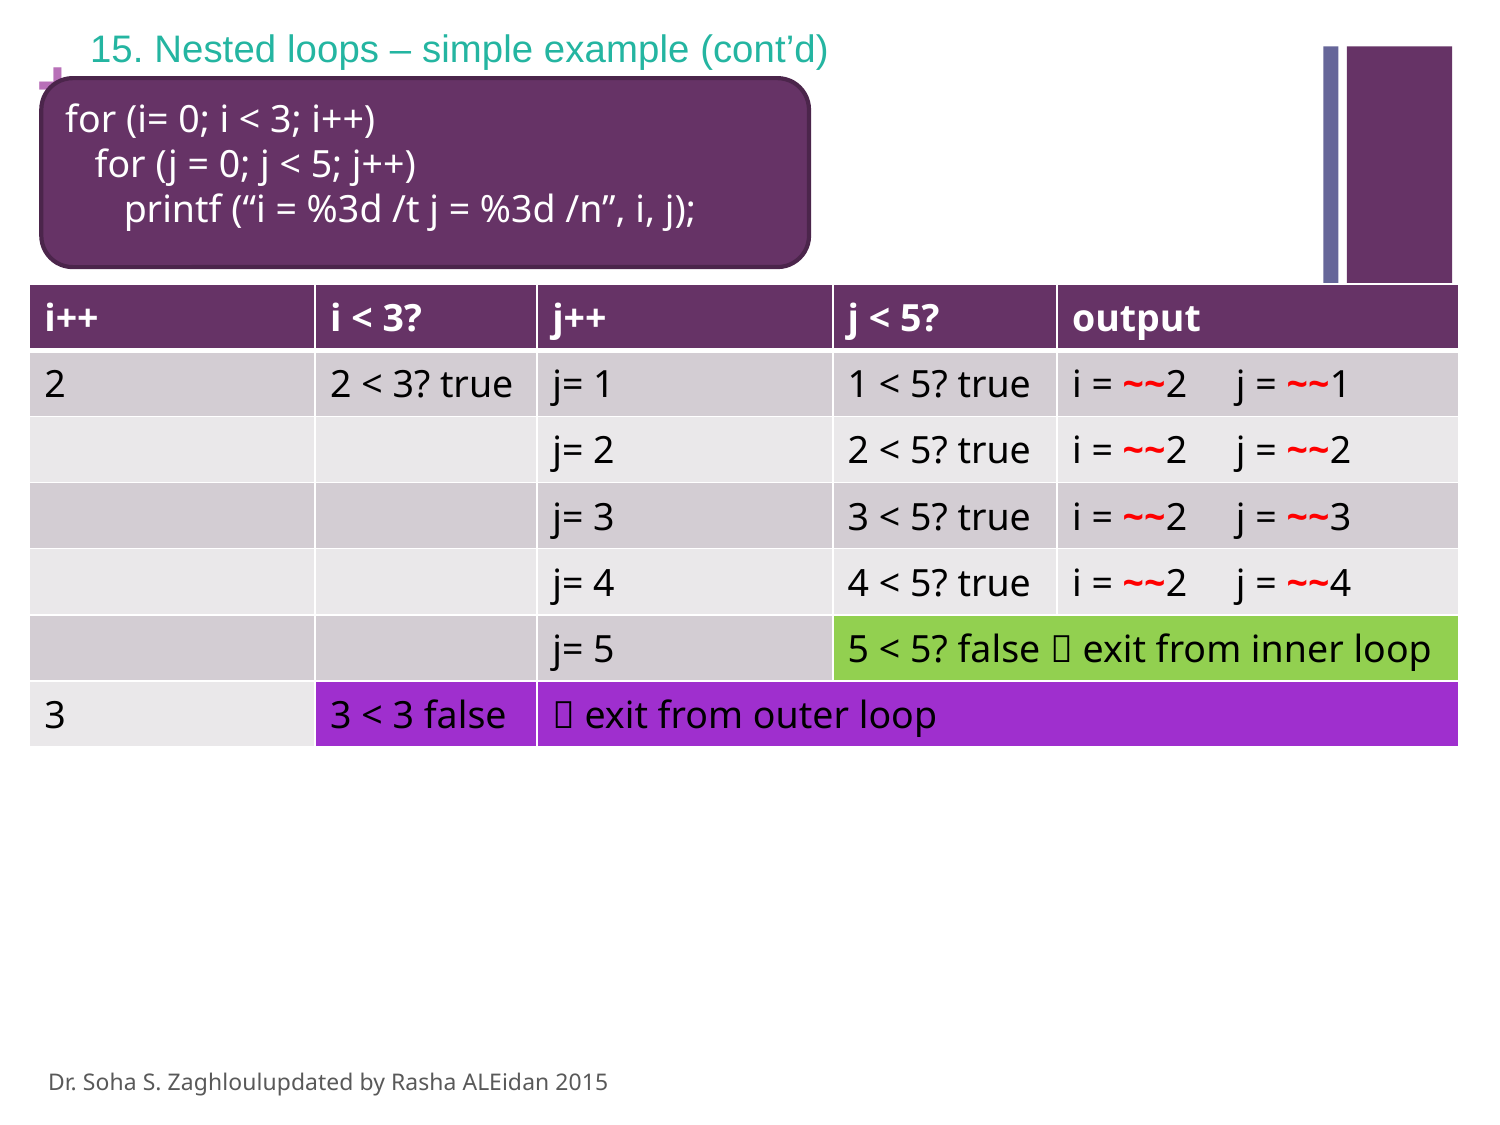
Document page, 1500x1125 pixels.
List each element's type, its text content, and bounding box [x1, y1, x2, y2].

table_header j++ [538, 285, 832, 348]
table_cell 2 [30, 353, 314, 416]
table_header i++ [30, 285, 314, 348]
table_cell 3 < 5? true [834, 483, 1056, 548]
table_cell i = ~~2 j = ~~1 [1058, 353, 1458, 416]
table_cell [30, 616, 314, 680]
table_cell [30, 417, 314, 482]
table_cell [316, 616, 536, 680]
table_cell j= 3 [538, 483, 832, 548]
table_cell j= 4 [538, 549, 832, 614]
table_cell i = ~~2 j = ~~4 [1058, 549, 1458, 614]
table_cell 1 < 5? true [834, 353, 1056, 416]
table_cell 2 < 3? true [316, 353, 536, 416]
table_cell j= 1 [538, 353, 832, 416]
table_header j < 5? [834, 285, 1056, 348]
table_cell j= 2 [538, 417, 832, 482]
table_header output [1058, 285, 1458, 348]
table_cell 5 < 5? false  exit from inner loop [834, 616, 1458, 680]
table_cell [316, 549, 536, 614]
footer Dr. Soha S. Zaghloul updated by Rasha ALEidan 2015 [33, 1053, 1038, 1114]
table_cell j= 5 [538, 616, 832, 680]
table_cell 2 < 5? true [834, 417, 1056, 482]
table_cell 4 < 5? true [834, 549, 1056, 614]
table_cell [316, 417, 536, 482]
title 15. Nested loops – simple example (cont’d) [75, 17, 1263, 79]
table_cell i = ~~2 j = ~~3 [1058, 483, 1458, 548]
table_header i < 3? [316, 285, 536, 348]
table_cell  exit from outer loop [538, 682, 1458, 746]
table_cell [30, 549, 314, 614]
table_cell 3 [30, 682, 314, 746]
table_cell [316, 483, 536, 548]
table_cell i = ~~2 j = ~~2 [1058, 417, 1458, 482]
table_cell 3 < 3 false [316, 682, 536, 746]
table_cell [30, 483, 314, 548]
text_box for (i= 0; i < 3; i++) for (j = 0; j < 5; j++) printf (“i = %3d /t j = %3d /n”, i, j); [39, 76, 812, 270]
